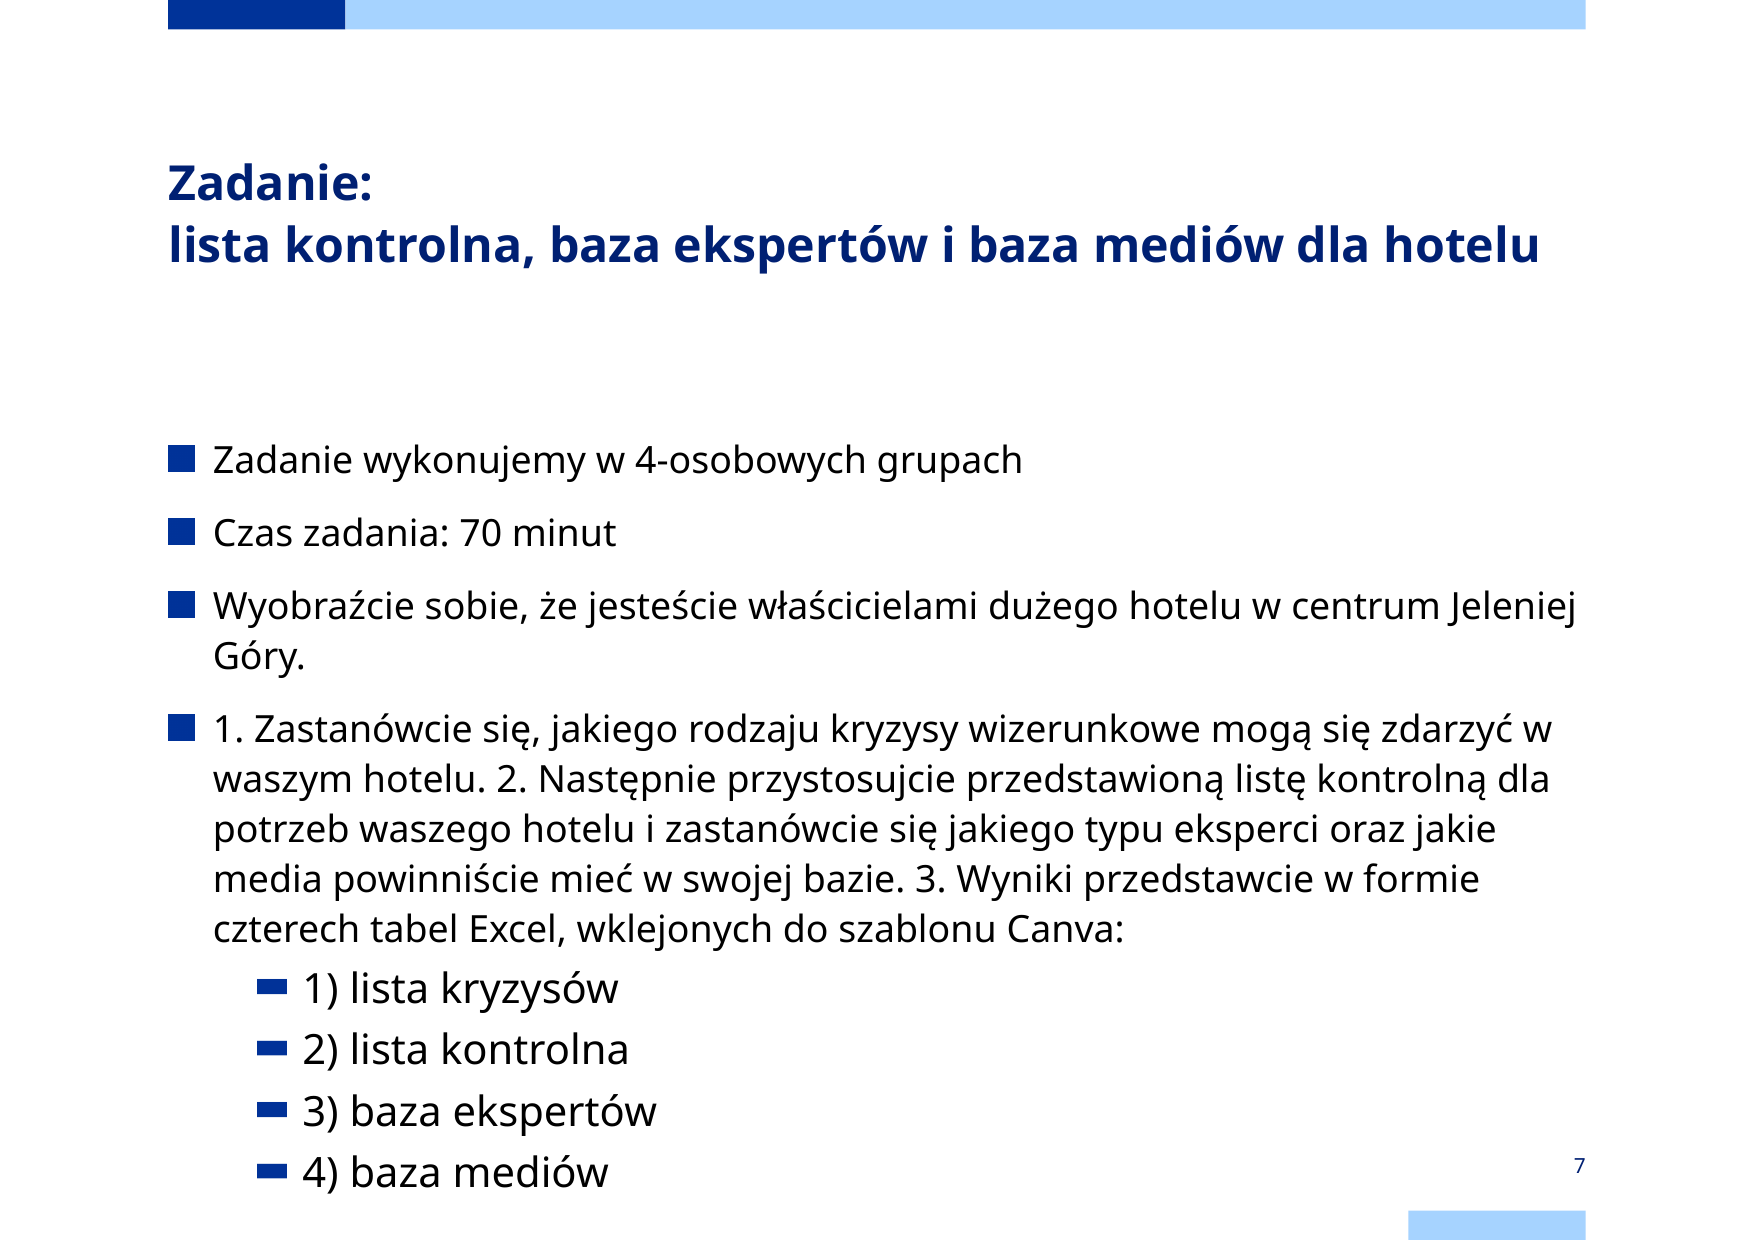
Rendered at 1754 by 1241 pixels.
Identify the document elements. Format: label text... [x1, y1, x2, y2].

picture [257, 1094, 287, 1125]
picture [257, 1156, 287, 1186]
title Zadanie: lista kontrolna, baza ekspertów i baza mediów dla hotelu [168, 147, 1586, 325]
picture [257, 1033, 287, 1063]
slide_number 7 [1408, 1151, 1586, 1182]
picture [168, 591, 195, 618]
list Zadanie wykonujemy w 4-osobowych grupach Czas zadania: 70 minut Wyobraźcie sobie, że jesteście właścicielami dużego hotelu w centrum Jeleniej Góry. 1. Zastanówcie się, jakiego rodzaju kryzysy wizerunkowe mogą się zdarzyć w waszym hotelu. 2. Następnie przystosujcie przedstawioną listę kontrolną dla potrzeb waszego hotelu i zastanówcie się jakiego typu eksperci oraz jakie media powinniście mieć w swojej bazie. 3. Wyniki przedstawcie w formie czterech tabel Excel, wklejonych do szablonu Canva: 1) lista kryzysów 2) lista kontrolna 3) baza ekspertów 4) baza mediów [168, 431, 1586, 1199]
picture [168, 445, 195, 472]
picture [168, 714, 195, 741]
picture [257, 971, 287, 1002]
picture [168, 518, 195, 545]
